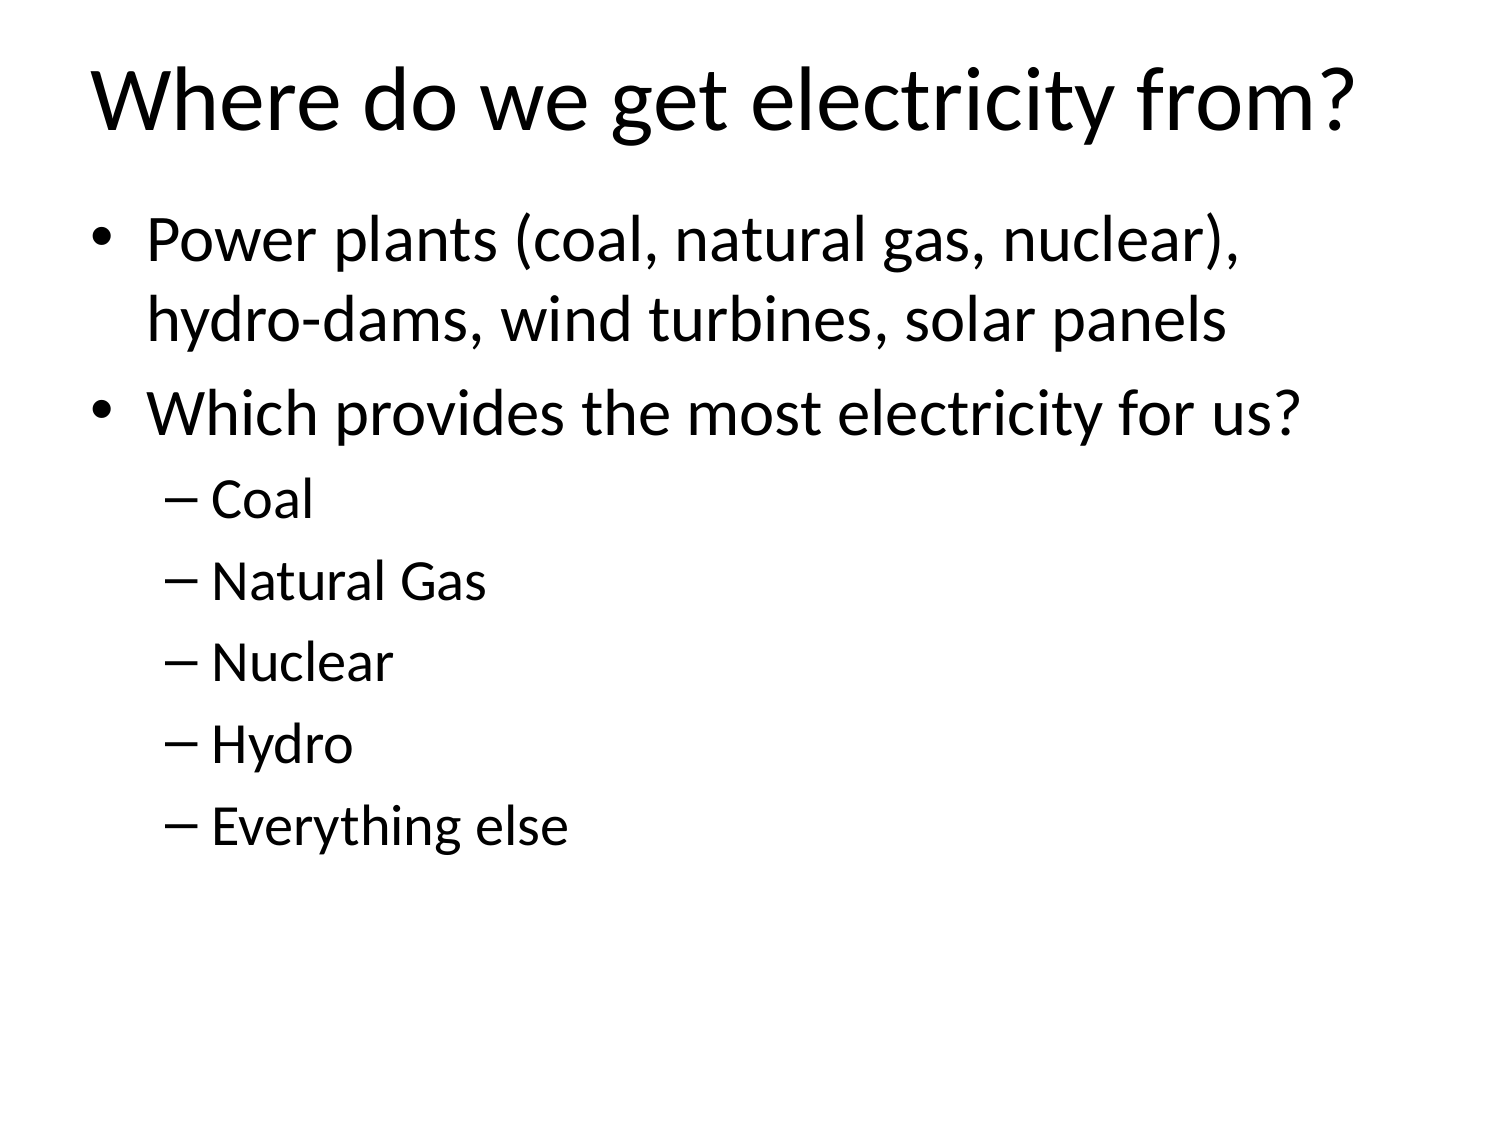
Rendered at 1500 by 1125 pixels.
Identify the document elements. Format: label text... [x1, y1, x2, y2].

list Power plants (coal, natural gas, nuclear), hydro-dams, wind turbines, solar panels Which provides the most electricity for us? Coal Natural Gas Nuclear Hydro Everything else [75, 187, 1425, 1005]
title Where do we get electricity from? [75, 0, 1425, 187]
